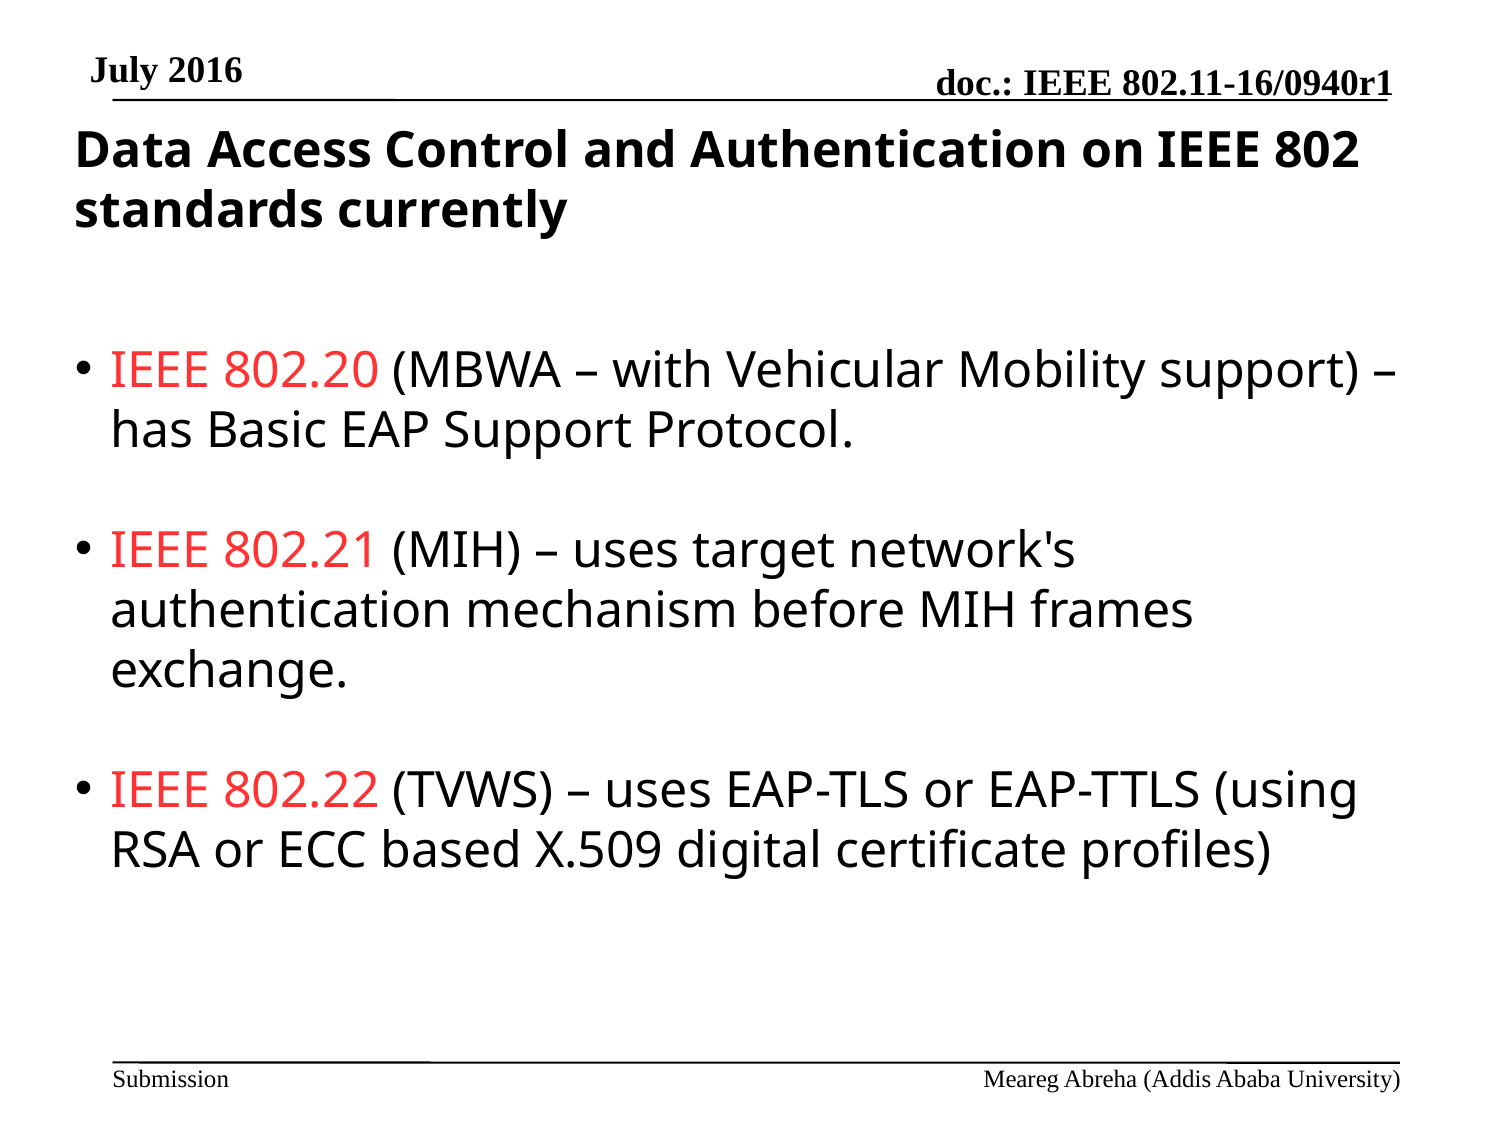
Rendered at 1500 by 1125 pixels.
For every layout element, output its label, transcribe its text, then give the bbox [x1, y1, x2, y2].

text_box July 2016 [74, 37, 258, 98]
text_box Data Access Control and Authentication on IEEE 802 standards currently [59, 110, 1380, 225]
footer Meareg Abreha (Addis Ababa University) [902, 1061, 1402, 1093]
text_box IEEE 802.20 (MBWA – with Vehicular Mobility support) – has Basic EAP Support Protocol. IEEE 802.21 (MIH) – uses target network's authentication mechanism before MIH frames exchange. IEEE 802.22 (TVWS) – uses EAP-TLS or EAP-TTLS (using RSA or ECC based X.509 digital certificate profiles) [59, 270, 1425, 1000]
